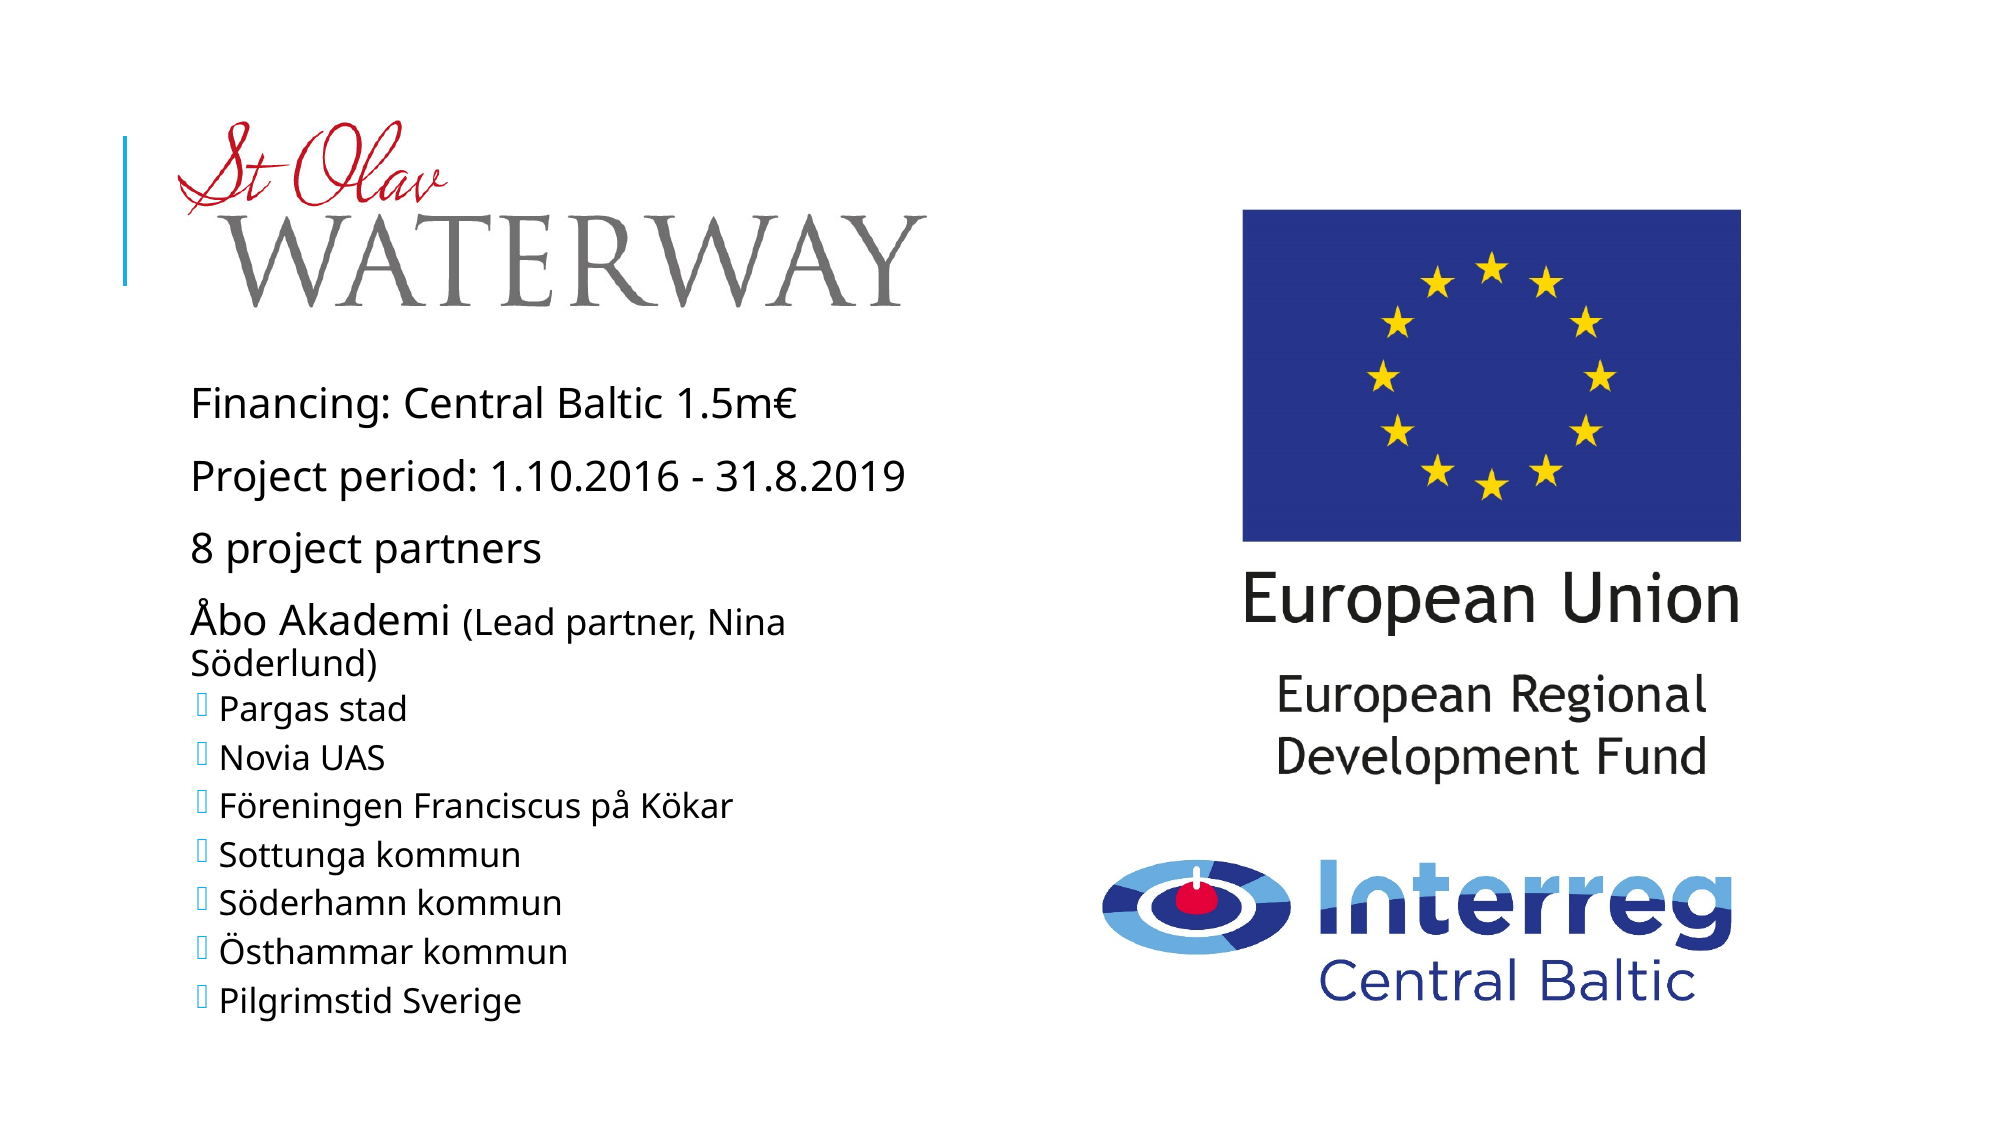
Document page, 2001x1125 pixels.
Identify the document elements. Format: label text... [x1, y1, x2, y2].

picture [1069, 825, 1763, 1036]
list Financing: Central Baltic 1.5m€ Project period: 1.10.2016 - 31.8.2019 8 project partners Åbo Akademi (Lead partner, Nina Söderlund) Pargas stad Novia UAS Föreningen Franciscus på Kökar Sottunga kommun Söderhamn kommun Östhammar kommun Pilgrimstid Sverige [168, 412, 948, 1035]
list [1220, 186, 1763, 794]
picture [137, 59, 983, 403]
